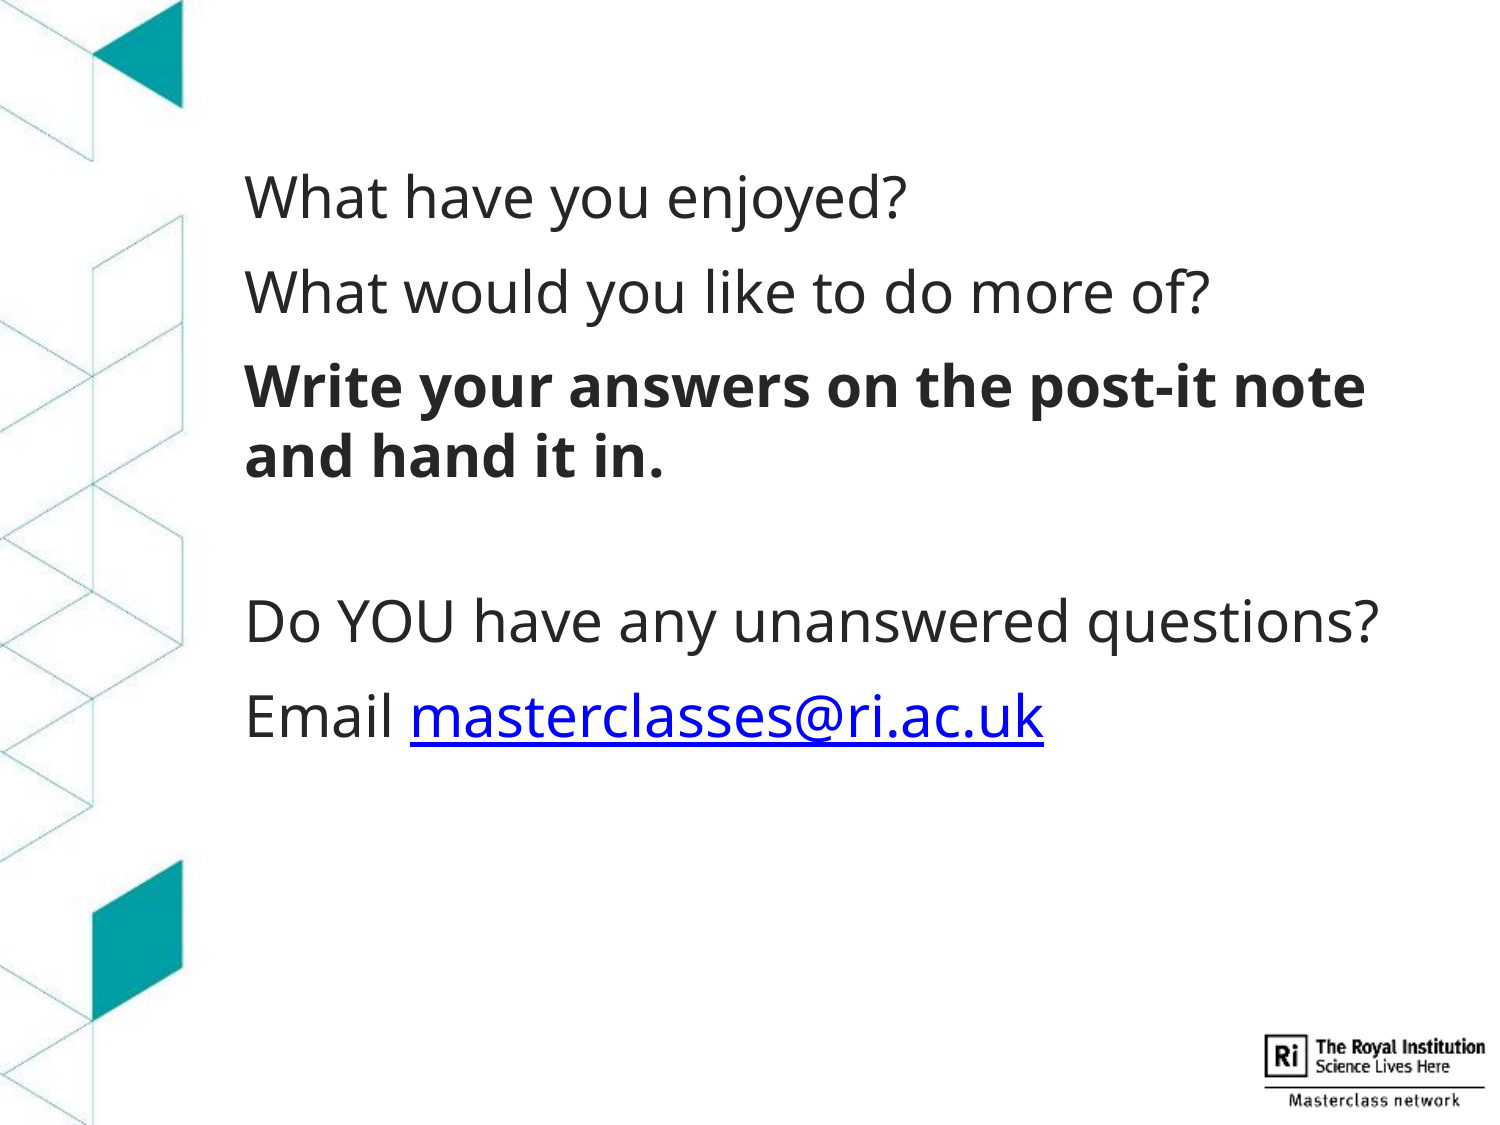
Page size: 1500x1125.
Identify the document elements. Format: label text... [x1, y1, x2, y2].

picture [0, 0, 215, 1125]
picture [1254, 1024, 1499, 1125]
text_box What have you enjoyed? What would you like to do more of? Write your answers on the post-it note and hand it in. Do YOU have any unanswered questions? Email masterclasses@ri.ac.uk [237, 152, 1446, 767]
